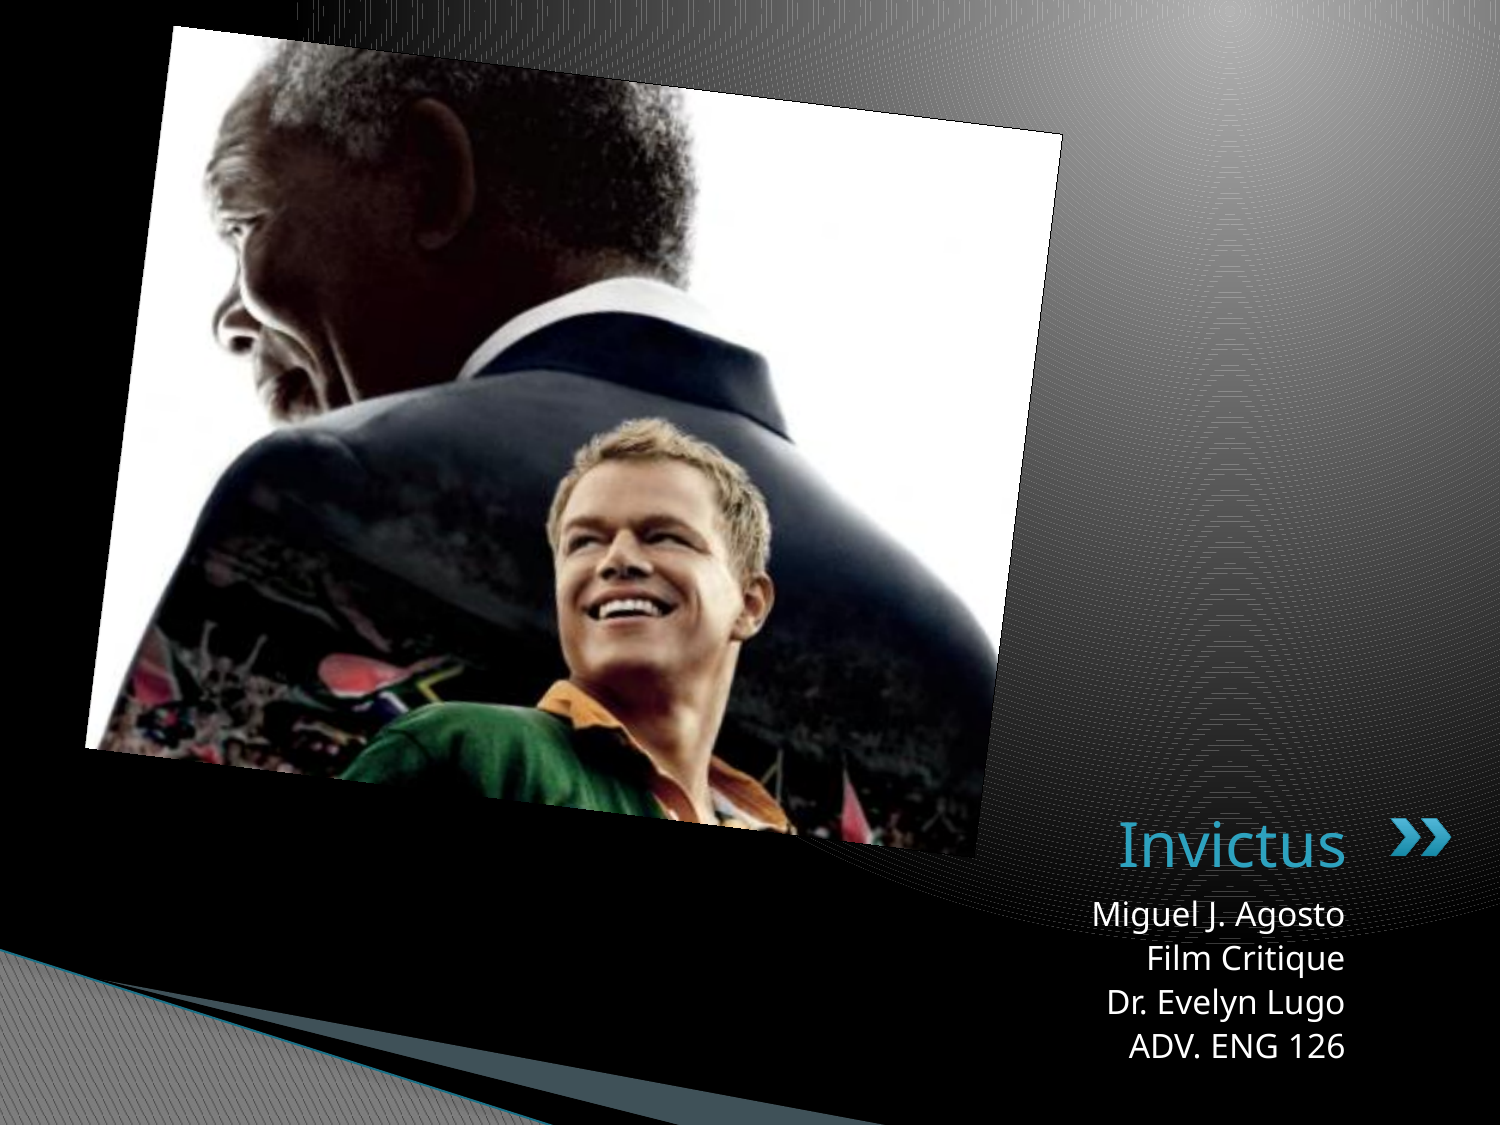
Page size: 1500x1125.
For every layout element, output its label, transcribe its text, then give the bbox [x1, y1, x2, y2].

picture [86, 25, 1062, 806]
picture [0, 952, 543, 1125]
list Miguel J. Agosto Film Critique Dr. Evelyn Lugo ADV. ENG 126 [187, 892, 1363, 1075]
title Invictus [37, 798, 1363, 891]
